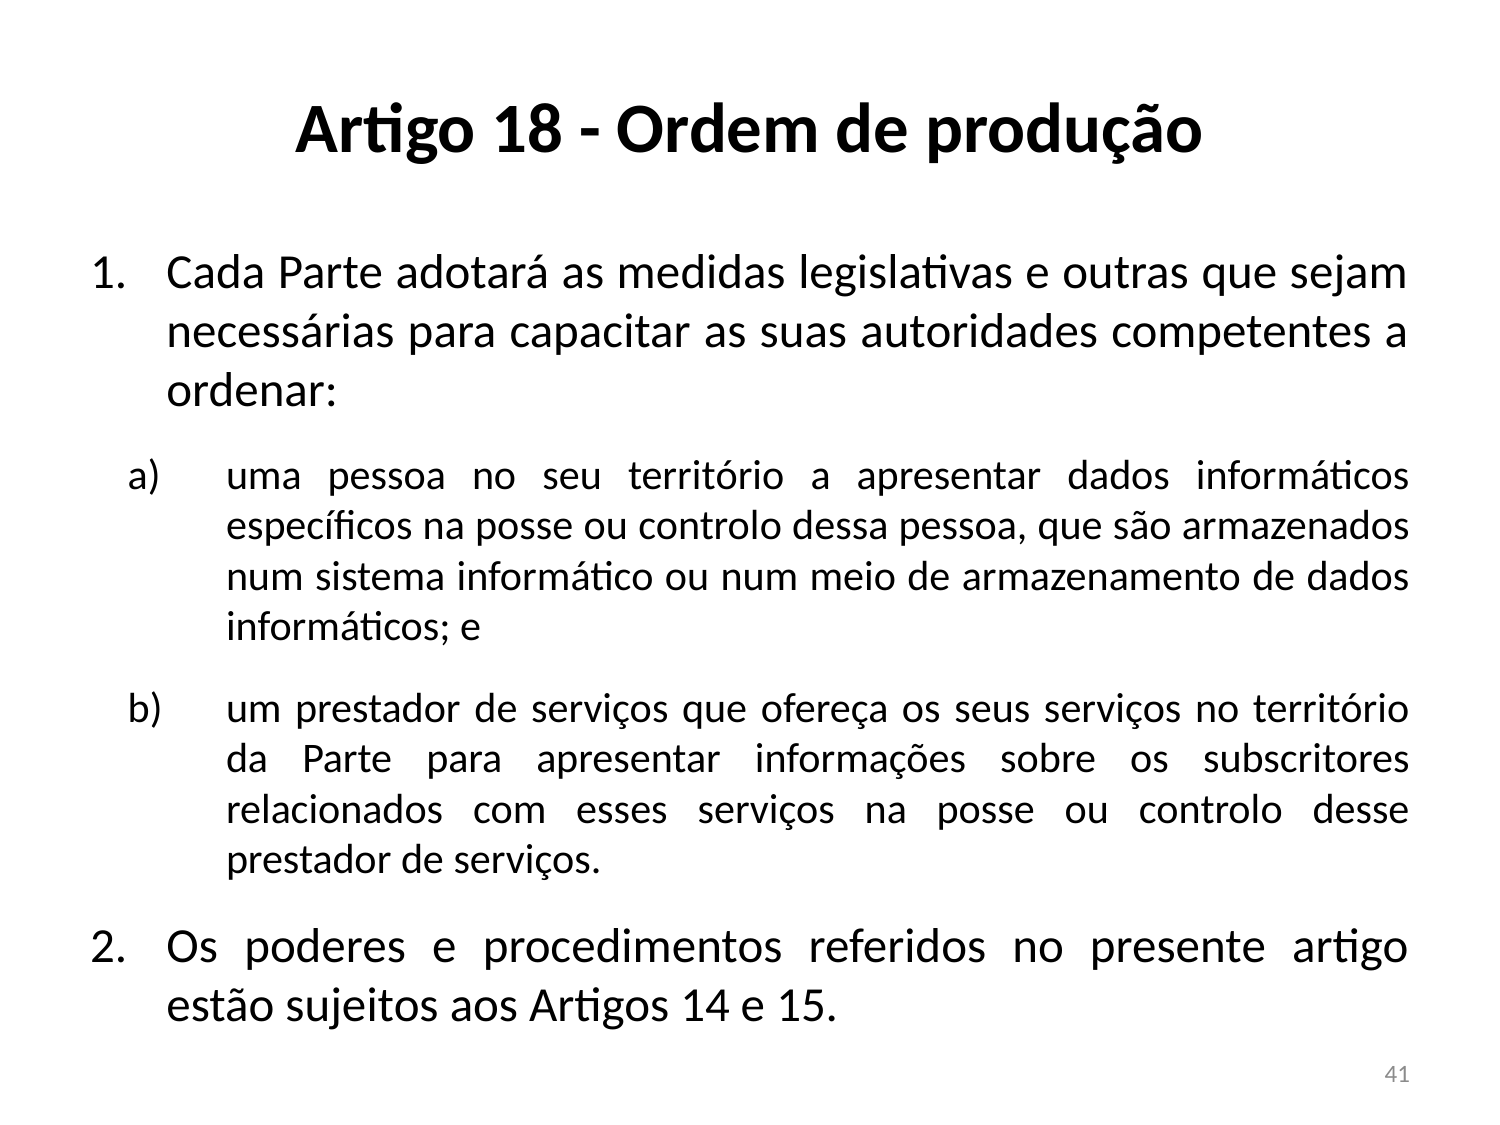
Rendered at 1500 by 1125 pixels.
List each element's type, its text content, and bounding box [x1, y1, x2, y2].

title Artigo 18 - Ordem de produção [74, 44, 1426, 204]
list Cada Parte adotará as medidas legislativas e outras que sejam necessárias para capacitar as suas autoridades competentes a ordenar: uma pessoa no seu território a apresentar dados informáticos específicos na posse ou controlo dessa pessoa, que são armazenados num sistema informático ou num meio de armazenamento de dados informáticos; e um prestador de serviços que ofereça os seus serviços no território da Parte para apresentar informações sobre os subscritores relacionados com esses serviços na posse ou controlo desse prestador de serviços. Os poderes e procedimentos referidos no presente artigo estão sujeitos aos Artigos 14 e 15. [74, 232, 1426, 1043]
slide_number 41 [1074, 1042, 1425, 1103]
